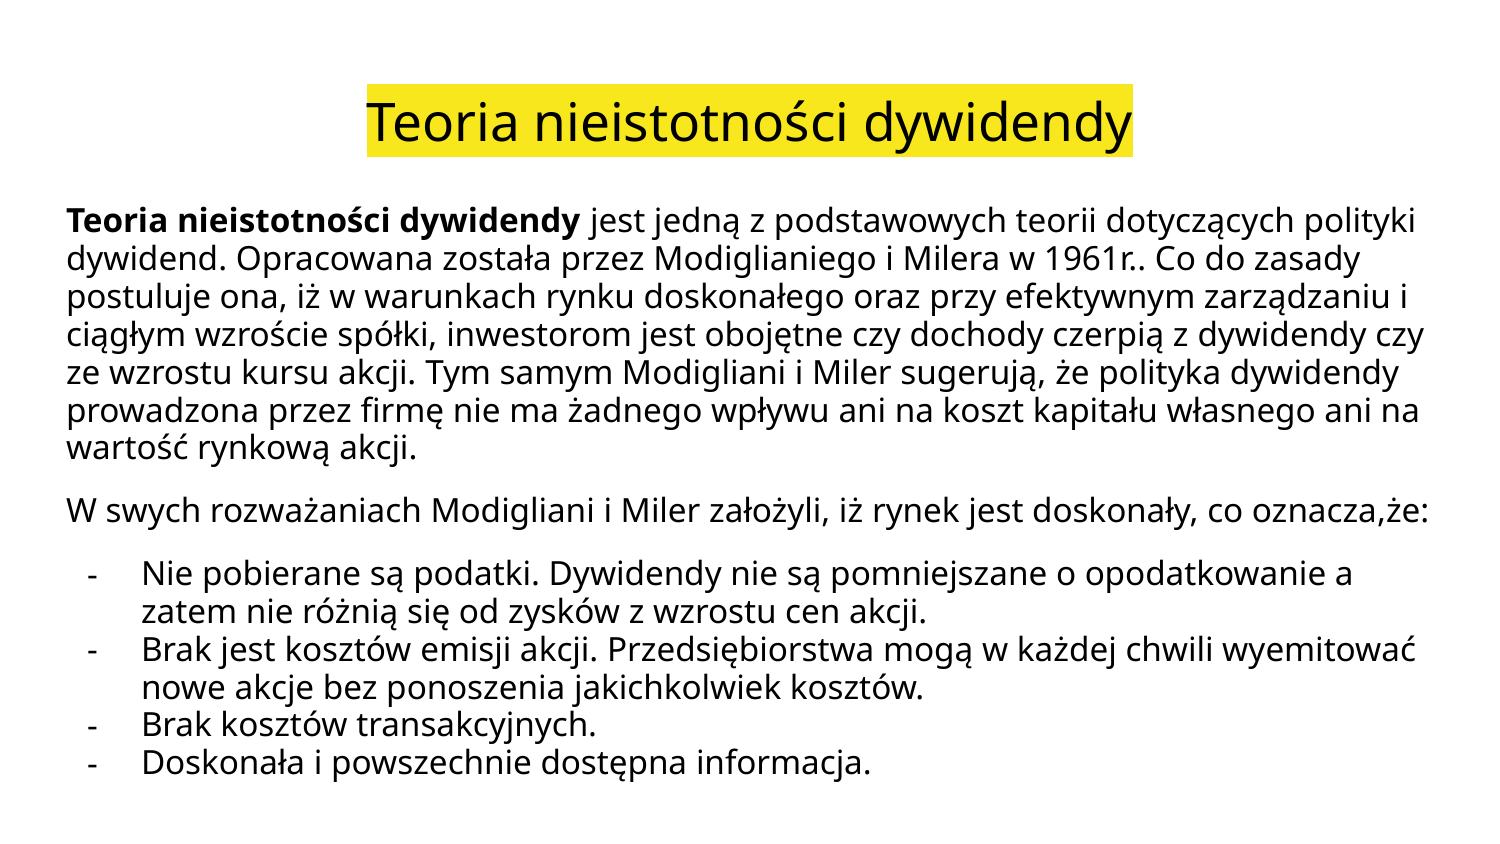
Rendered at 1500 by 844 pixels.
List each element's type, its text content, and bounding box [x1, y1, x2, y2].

list Teoria nieistotności dywidendy jest jedną z podstawowych teorii dotyczących polityki dywidend. Opracowana została przez Modiglianiego i Milera w 1961r.. Co do zasady postuluje ona, iż w warunkach rynku doskonałego oraz przy efektywnym zarządzaniu i ciągłym wzroście spółki, inwestorom jest obojętne czy dochody czerpią z dywidendy czy ze wzrostu kursu akcji. Tym samym Modigliani i Miler sugerują, że polityka dywidendy prowadzona przez firmę nie ma żadnego wpływu ani na koszt kapitału własnego ani na wartość rynkową akcji. W swych rozważaniach Modigliani i Miler założyli, iż rynek jest doskonały, co oznacza,że: Nie pobierane są podatki. Dywidendy nie są pomniejszane o opodatkowanie a zatem nie różnią się od zysków z wzrostu cen akcji. Brak jest kosztów emisji akcji. Przedsiębiorstwa mogą w każdej chwili wyemitować nowe akcje bez ponoszenia jakichkolwiek kosztów. Brak kosztów transakcyjnych. Doskonała i powszechnie dostępna informacja. [51, 187, 1449, 750]
title Teoria nieistotności dywidendy [51, 72, 1449, 167]
